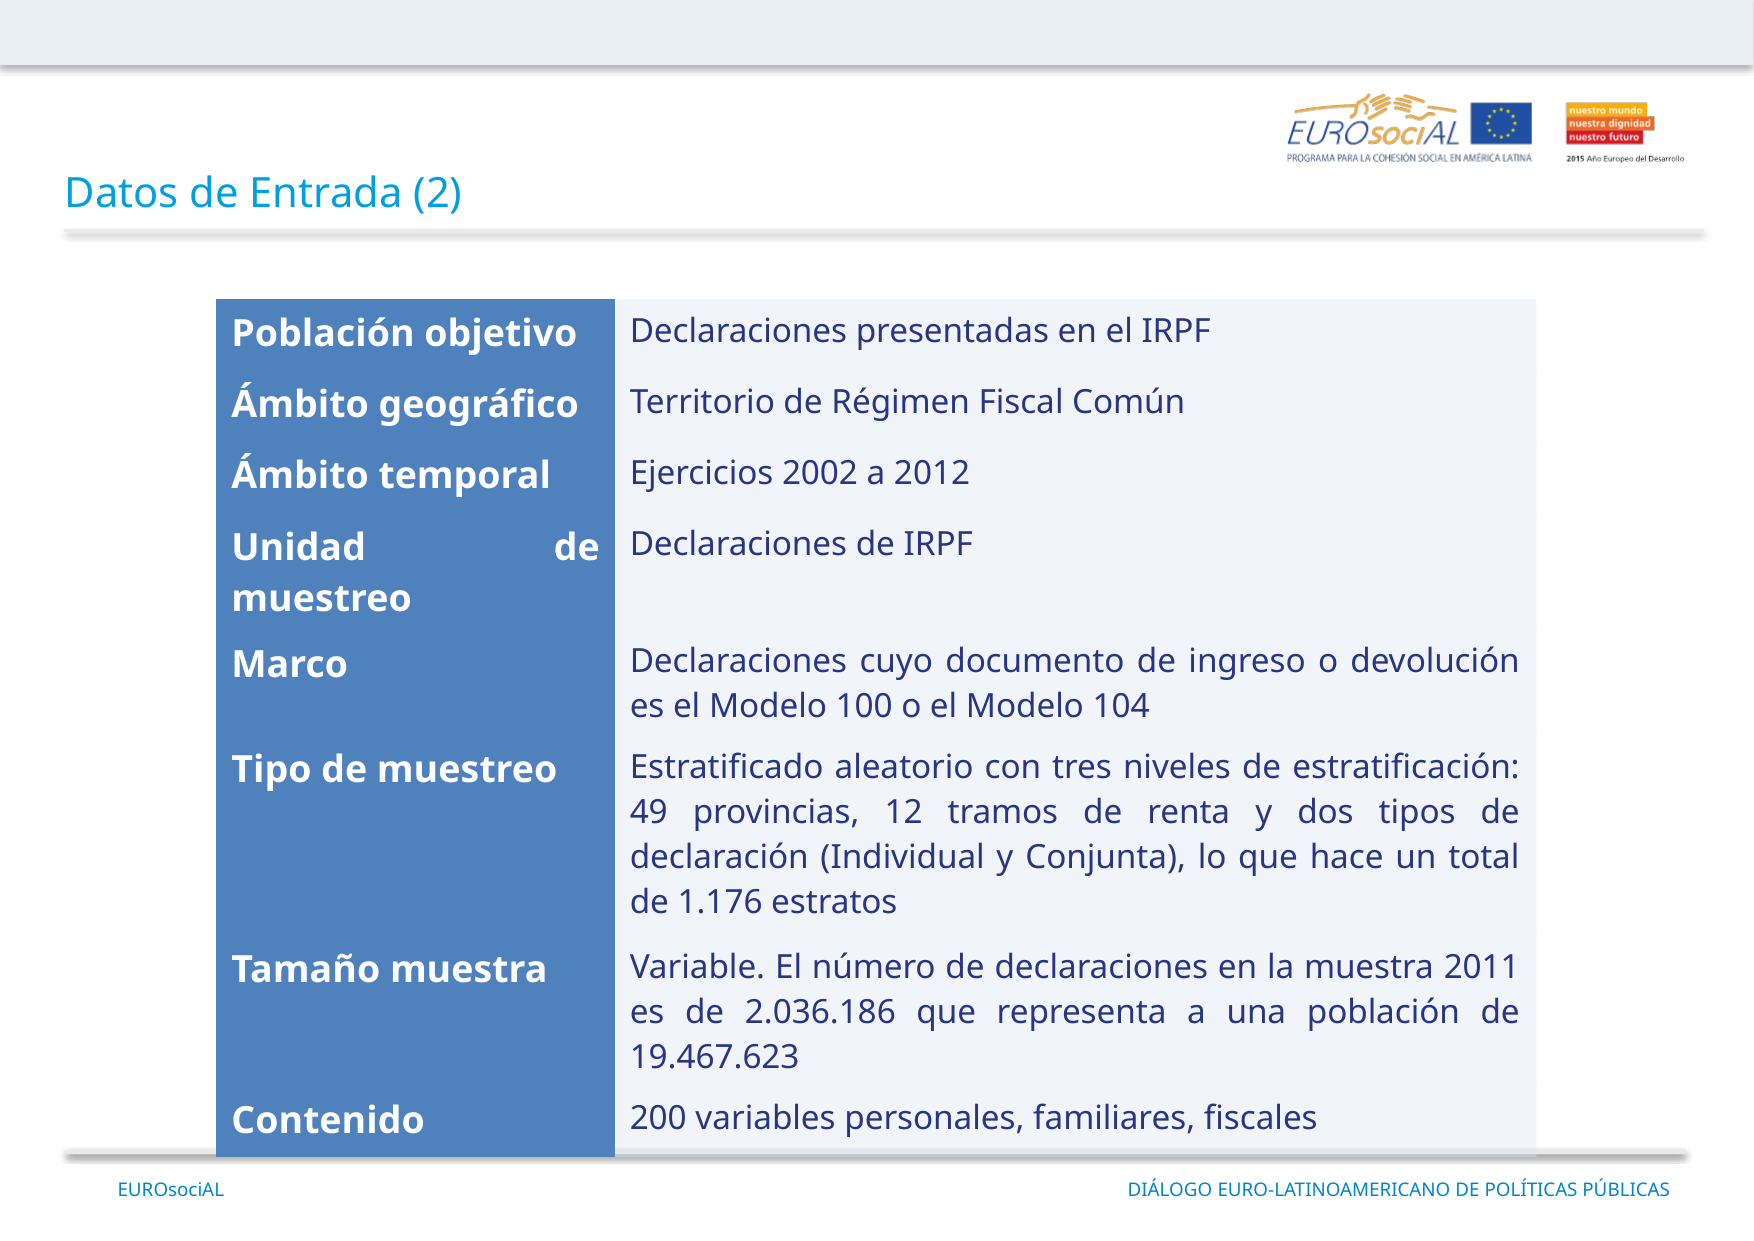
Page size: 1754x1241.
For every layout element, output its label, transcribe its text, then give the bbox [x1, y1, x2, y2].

table_cell Ejercicios 2002 a 2012 [615, 441, 1536, 512]
table_header Población objetivo [216, 299, 615, 370]
table_header Declaraciones presentadas en el IRPF [615, 299, 1536, 370]
table_cell Declaraciones de IRPF [615, 512, 1536, 630]
table_cell Ámbito geográfico [216, 370, 615, 441]
table_cell Variable. El número de declaraciones en la muestra 2011 es de 2.036.186 que representa a una población de 19.467.623 [615, 935, 1536, 1086]
table_cell Unidad de muestreo [216, 512, 615, 630]
table_cell Tamaño muestra [216, 935, 615, 1086]
table_cell Ámbito temporal [216, 441, 615, 512]
table_cell 200 variables personales, familiares, fiscales [615, 1086, 1536, 1157]
text_box Datos de Entrada (2) [49, 158, 1628, 233]
picture [1278, 88, 1692, 173]
table_cell Estratificado aleatorio con tres niveles de estratificación: 49 provincias, 12 tramos de renta y dos tipos de declaración (Individual y Conjunta), lo que hace un total de 1.176 estratos [615, 735, 1536, 935]
table_cell Declaraciones cuyo documento de ingreso o devolución es el Modelo 100 o el Modelo 104 [615, 630, 1536, 735]
table_cell Contenido [216, 1086, 615, 1157]
table_cell Territorio de Régimen Fiscal Común [615, 370, 1536, 441]
table_cell Tipo de muestreo [216, 735, 615, 935]
table_cell Marco [216, 630, 615, 735]
